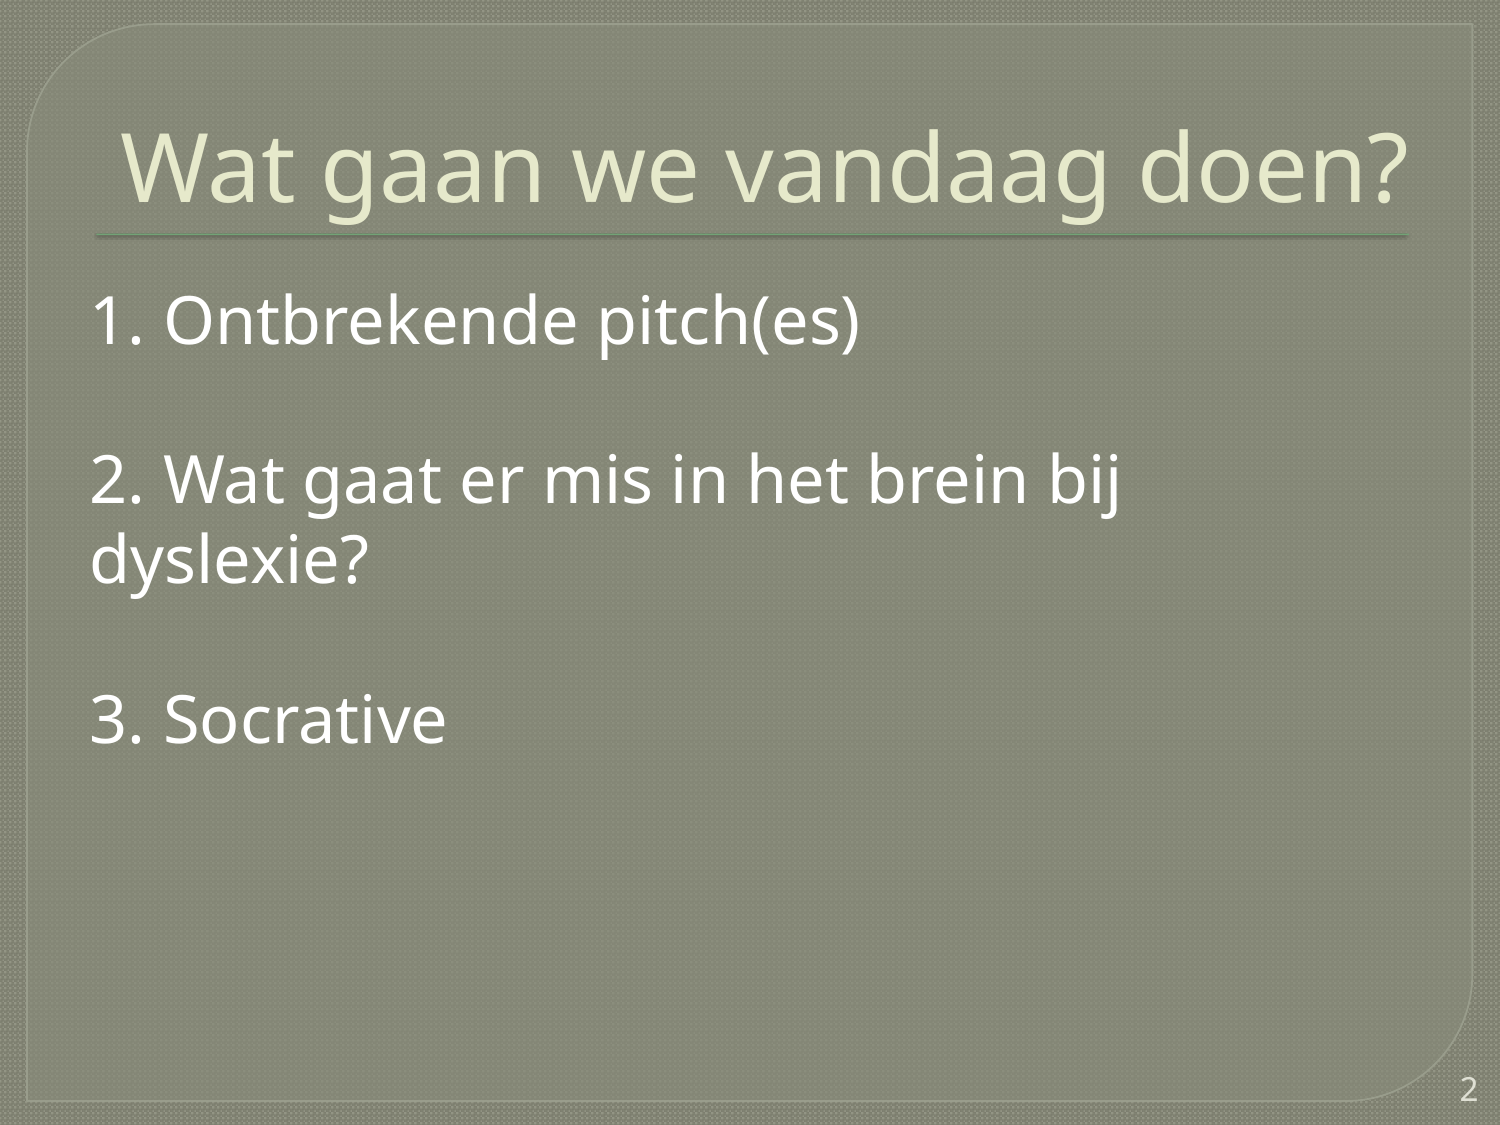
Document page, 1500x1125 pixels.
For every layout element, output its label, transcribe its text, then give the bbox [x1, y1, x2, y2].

slide_number 2 [1417, 1068, 1494, 1114]
list 1. Ontbrekende pitch(es) 2. Wat gaat er mis in het brein bij dyslexie? 3. Socrative [75, 270, 1425, 1013]
title Wat gaan we vandaag doen? [75, 41, 1425, 230]
